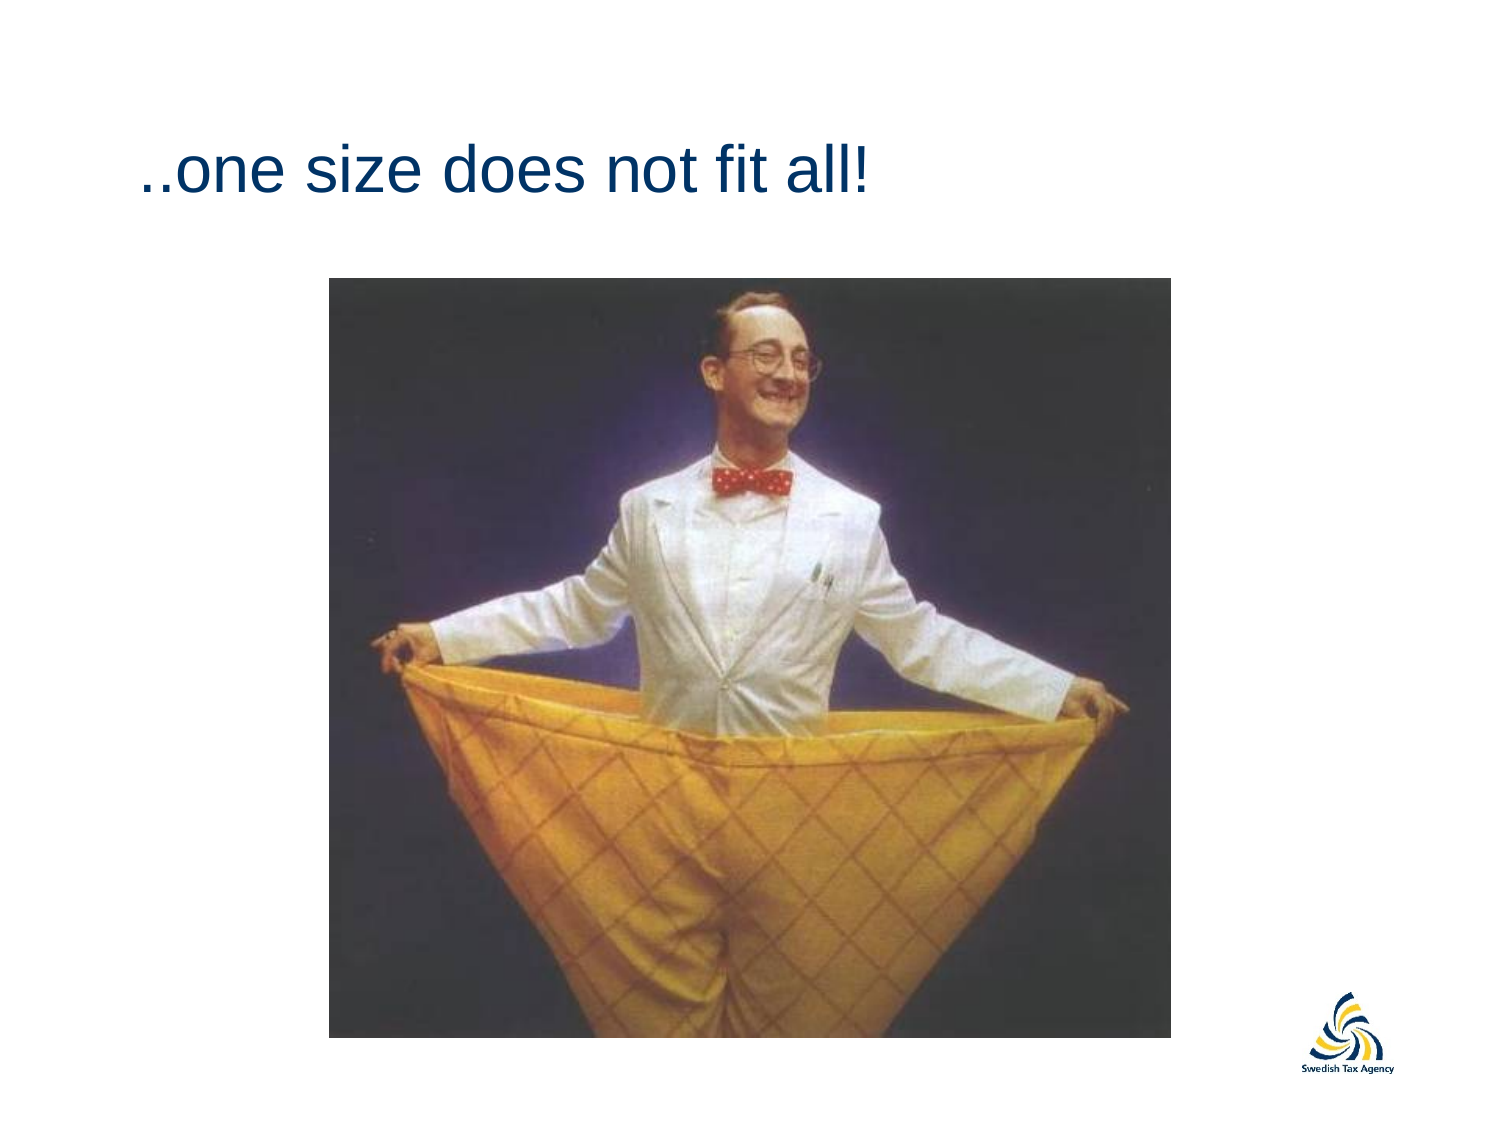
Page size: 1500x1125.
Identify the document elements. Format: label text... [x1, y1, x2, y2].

title ..one size does not fit all! [124, 118, 1376, 237]
picture [329, 278, 1171, 1038]
picture [1302, 992, 1394, 1074]
